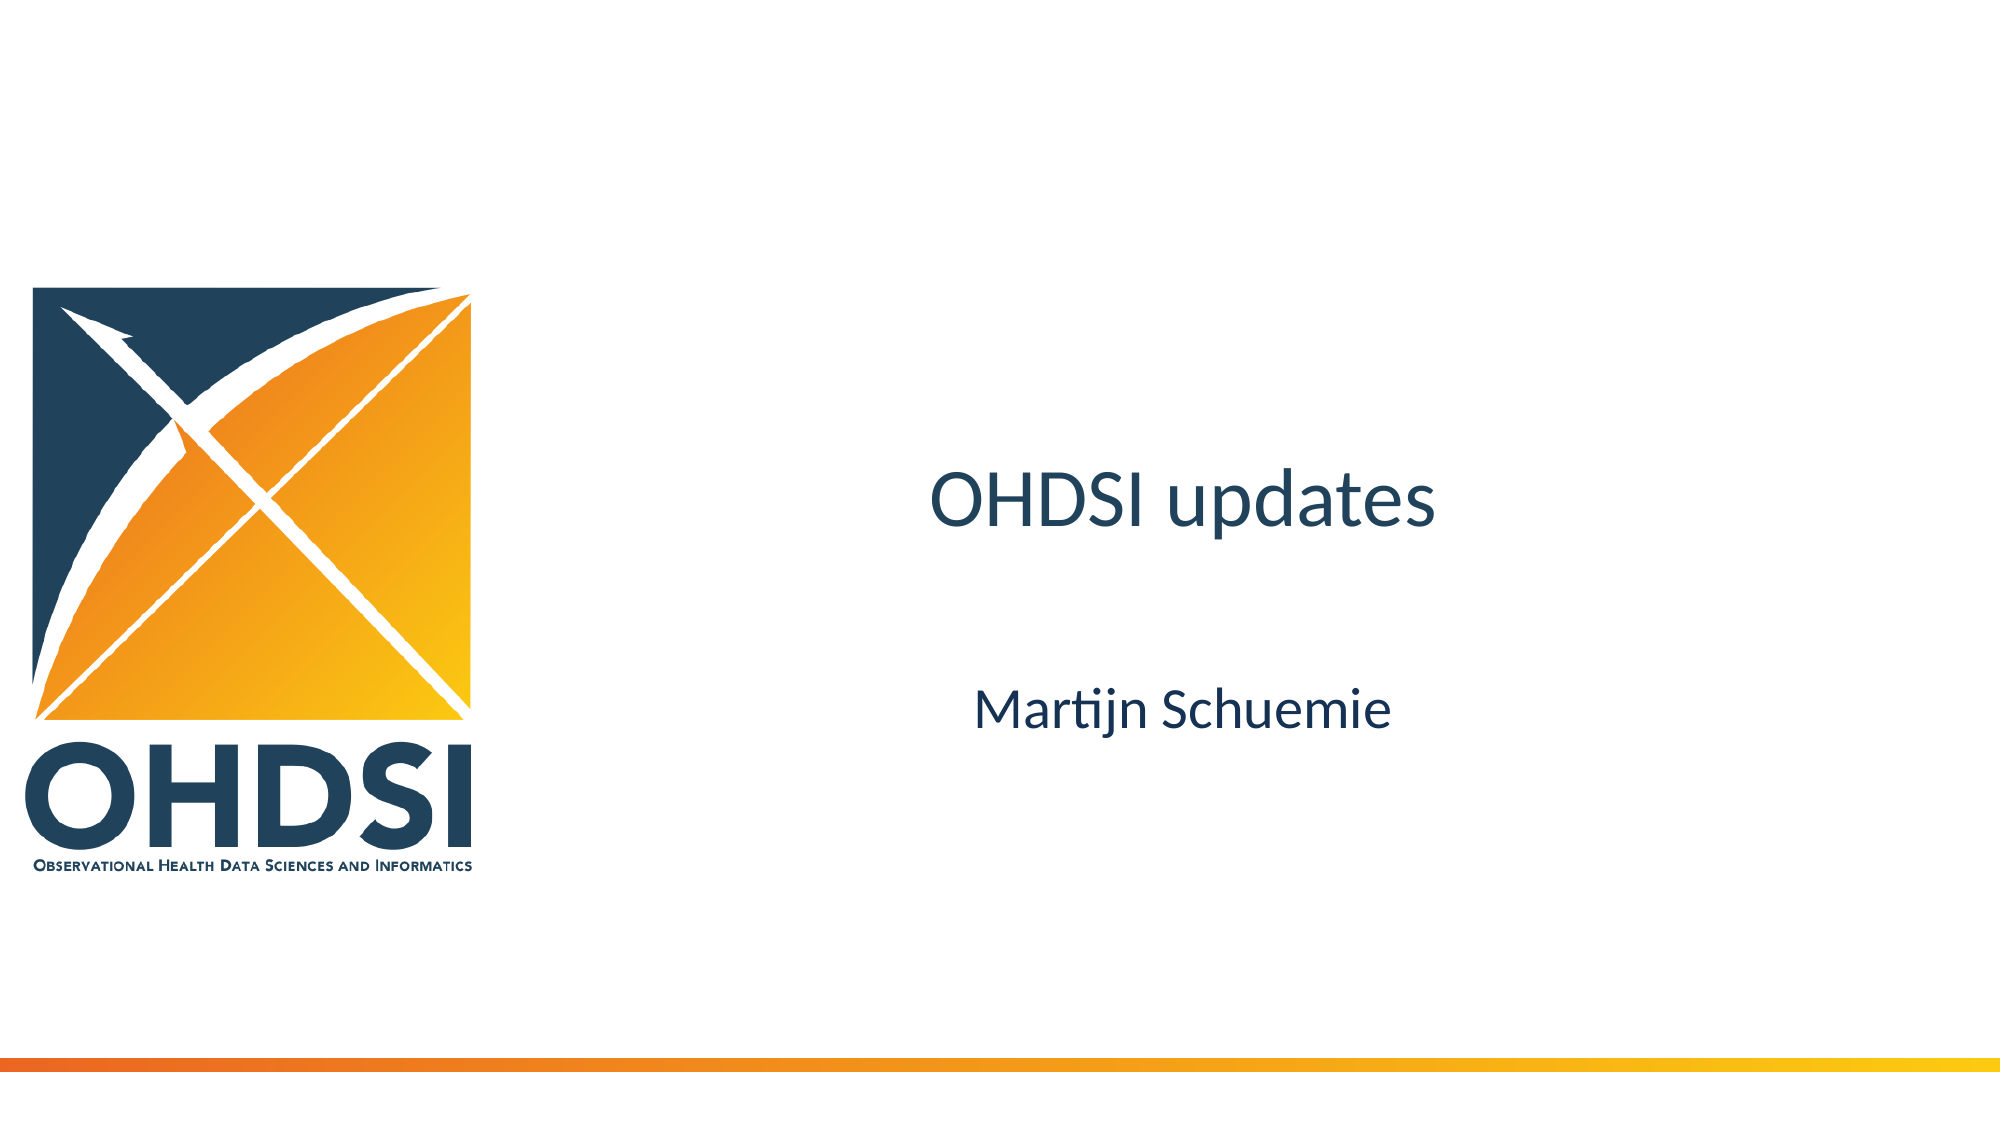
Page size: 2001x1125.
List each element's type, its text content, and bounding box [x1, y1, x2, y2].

subtitle Martijn Schuemie [516, 662, 1850, 950]
title OHDSI updates [516, 349, 1850, 638]
picture [0, 237, 529, 920]
